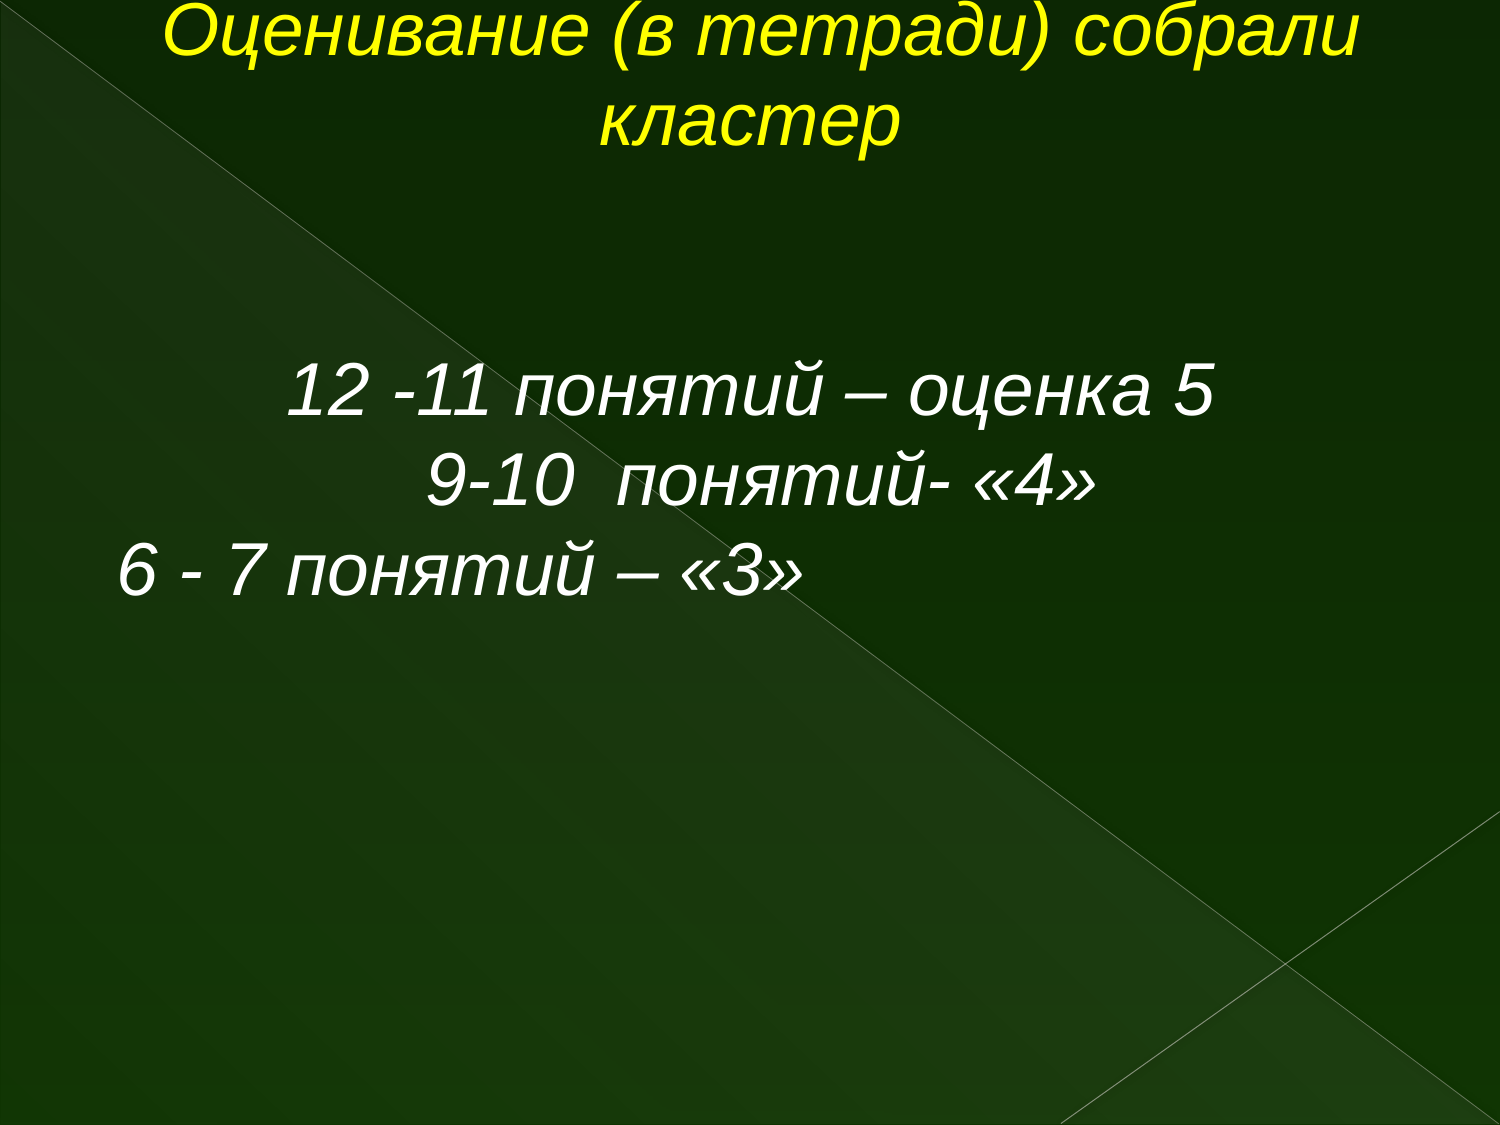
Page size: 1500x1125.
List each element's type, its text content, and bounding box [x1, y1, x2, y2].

text_box Оценивание (в тетради) собрали кластер 12 -11 понятий – оценка 5 9-10 понятий- «4» 6 - 7 понятий – «3» [93, 0, 1430, 708]
